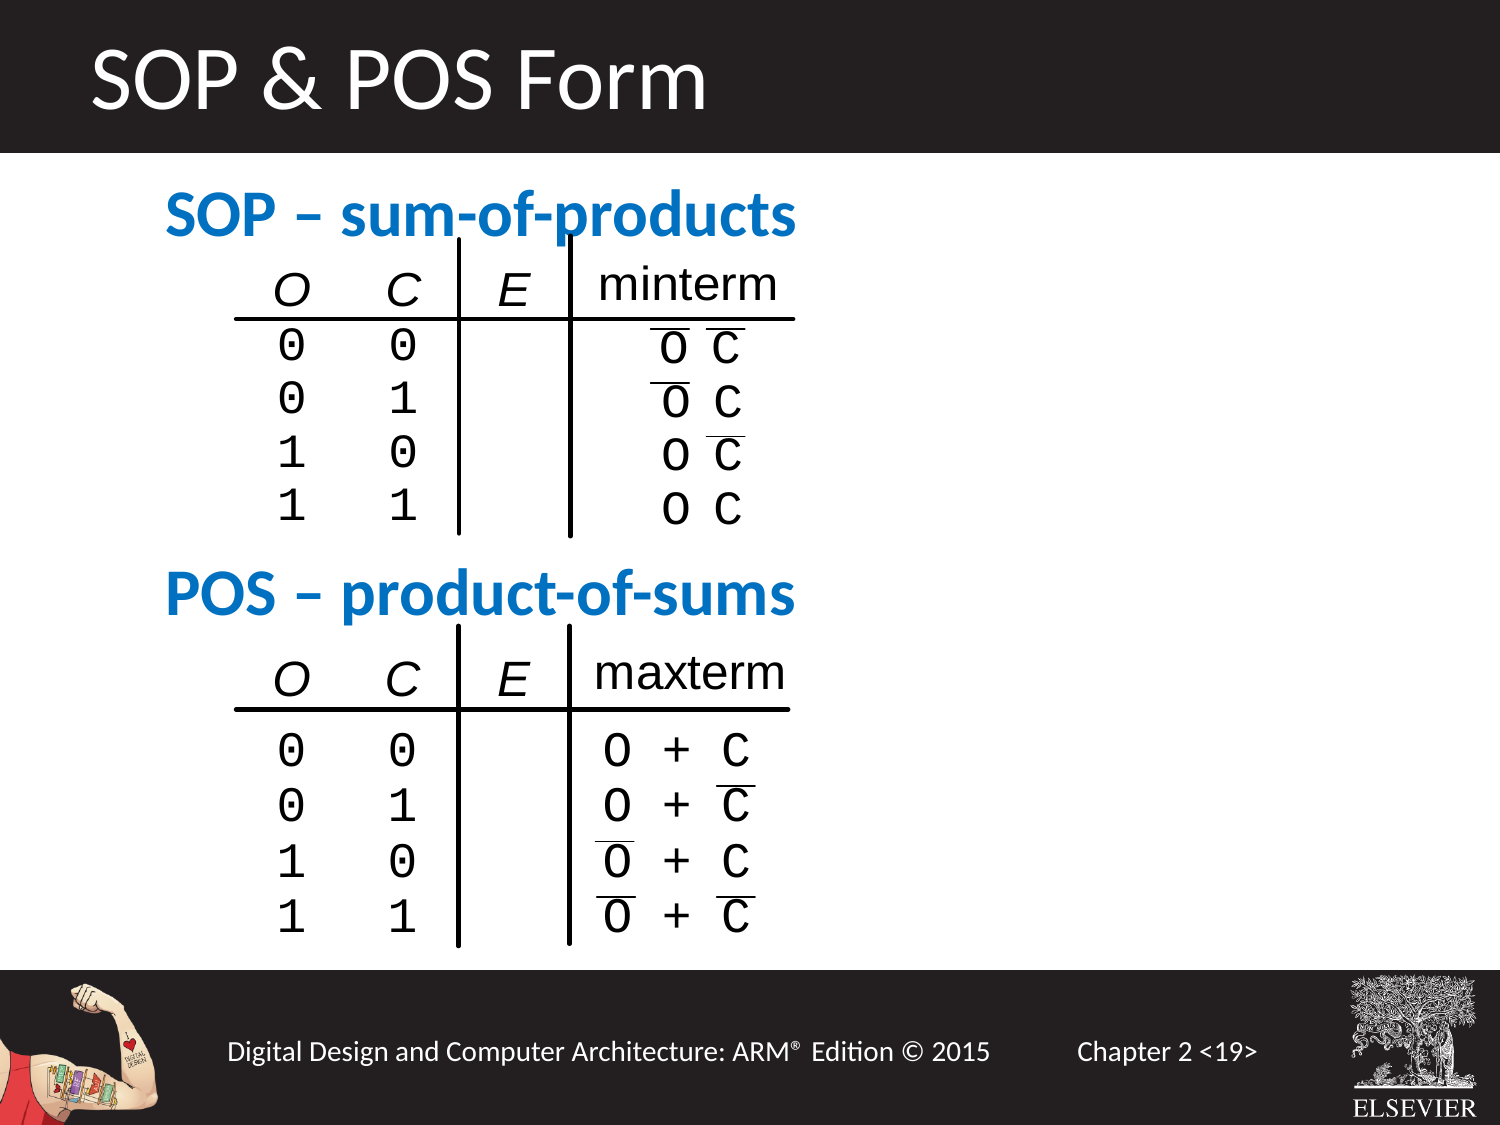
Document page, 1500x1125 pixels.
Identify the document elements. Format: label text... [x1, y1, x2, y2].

title SOP & POS Form [75, 0, 1225, 146]
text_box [224, 612, 851, 981]
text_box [224, 224, 851, 570]
list SOP – sum-of-products POS – product-of-sums [150, 162, 1075, 975]
picture [1350, 974, 1477, 1117]
picture [0, 979, 163, 1125]
